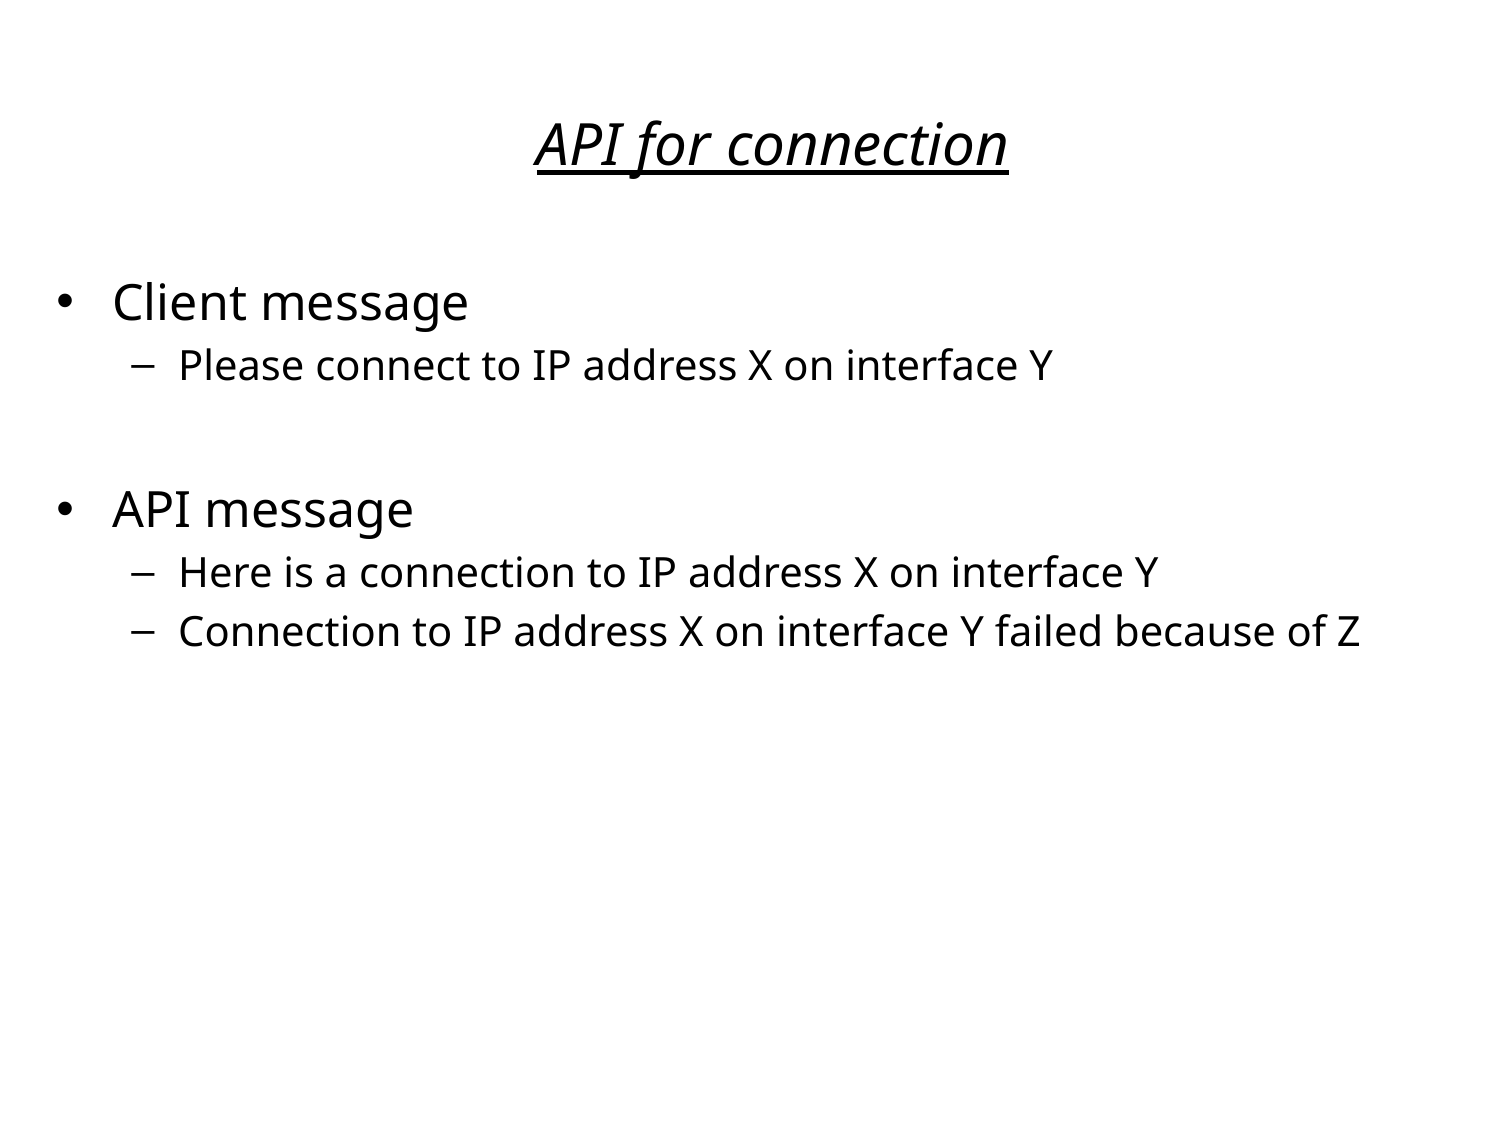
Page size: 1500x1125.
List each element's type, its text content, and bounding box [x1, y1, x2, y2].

text_box API for connection [522, 100, 1025, 185]
list Client message Please connect to IP address X on interface Y API message Here is a connection to IP address X on interface Y Connection to IP address X on interface Y failed because of Z [41, 262, 1459, 1005]
